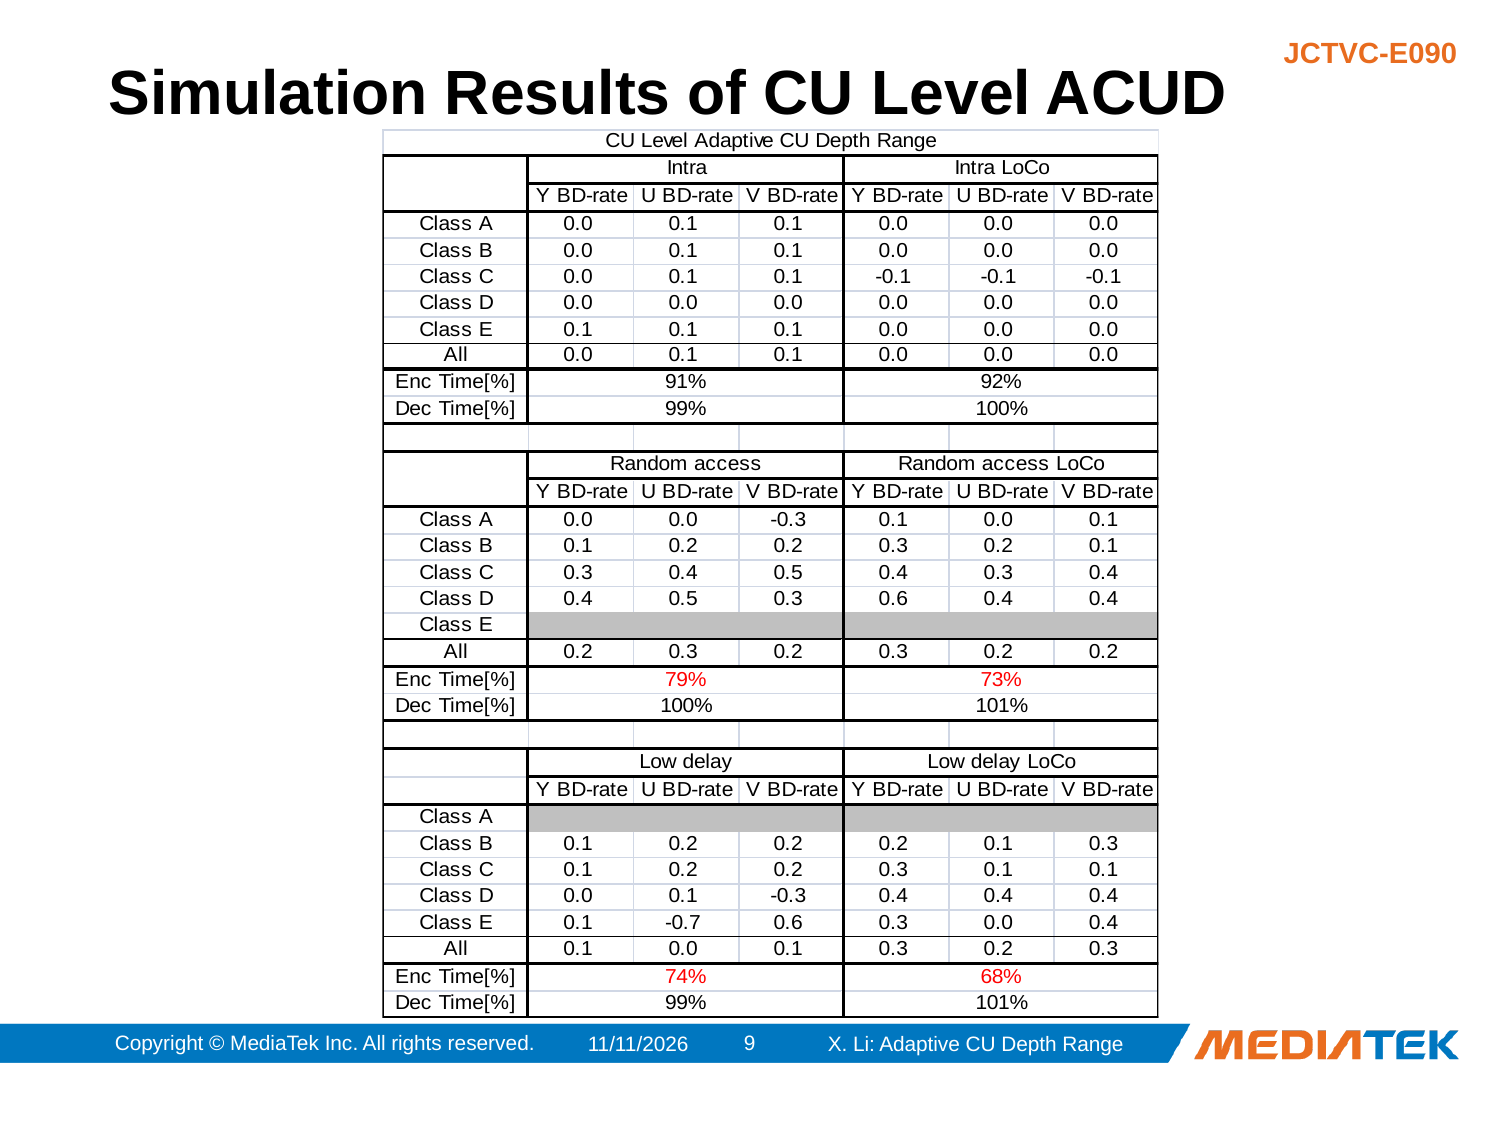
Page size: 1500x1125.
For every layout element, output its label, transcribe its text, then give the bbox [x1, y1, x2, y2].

title Simulation Results of CU Level ACUD [93, 34, 1430, 144]
picture [789, 1023, 1459, 1063]
footer Copyright © MediaTek Inc. All rights reserved. [99, 1022, 572, 1090]
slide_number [572, 1027, 711, 1090]
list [381, 128, 1161, 1020]
slide_number 8 [711, 1027, 789, 1090]
picture [0, 1023, 99, 1063]
